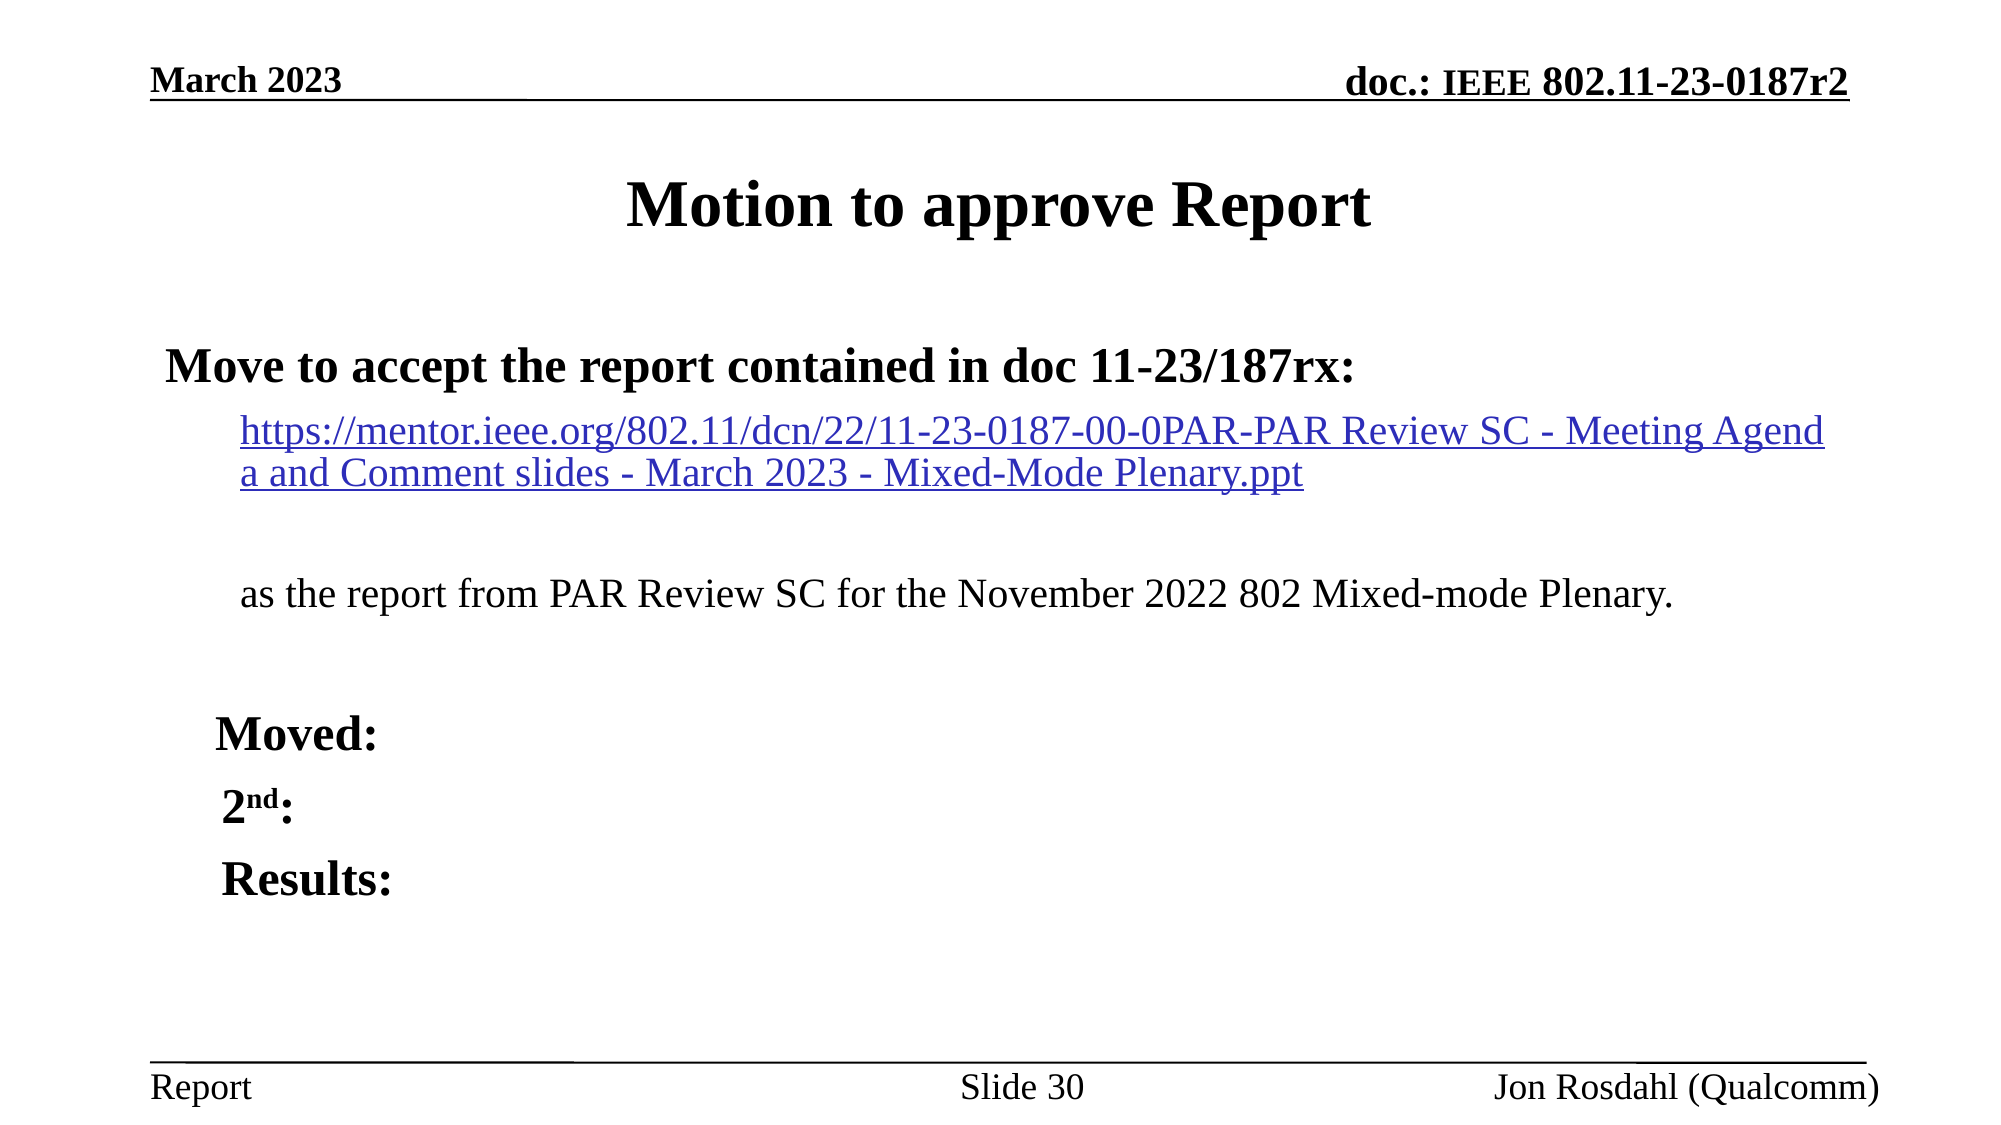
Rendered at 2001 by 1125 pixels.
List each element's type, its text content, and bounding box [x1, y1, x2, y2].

title Motion to approve Report [149, 112, 1850, 288]
list Move to accept the report contained in doc 11-23/187rx: https://mentor.ieee.org/802.11/dcn/22/11-23-0187-00-0PAR-PAR Review SC - Meeting Agenda and Comment slides - March 2023 - Mixed-Mode Plenary.ppt as the report from PAR Review SC for the November 2022 802 Mixed-mode Plenary. Moved: 2nd: Results: [149, 324, 1850, 1000]
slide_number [149, 49, 431, 100]
footer Jon Rosdahl (Qualcomm) [1436, 1061, 1881, 1108]
slide_number Slide 30 [950, 1061, 1095, 1125]
